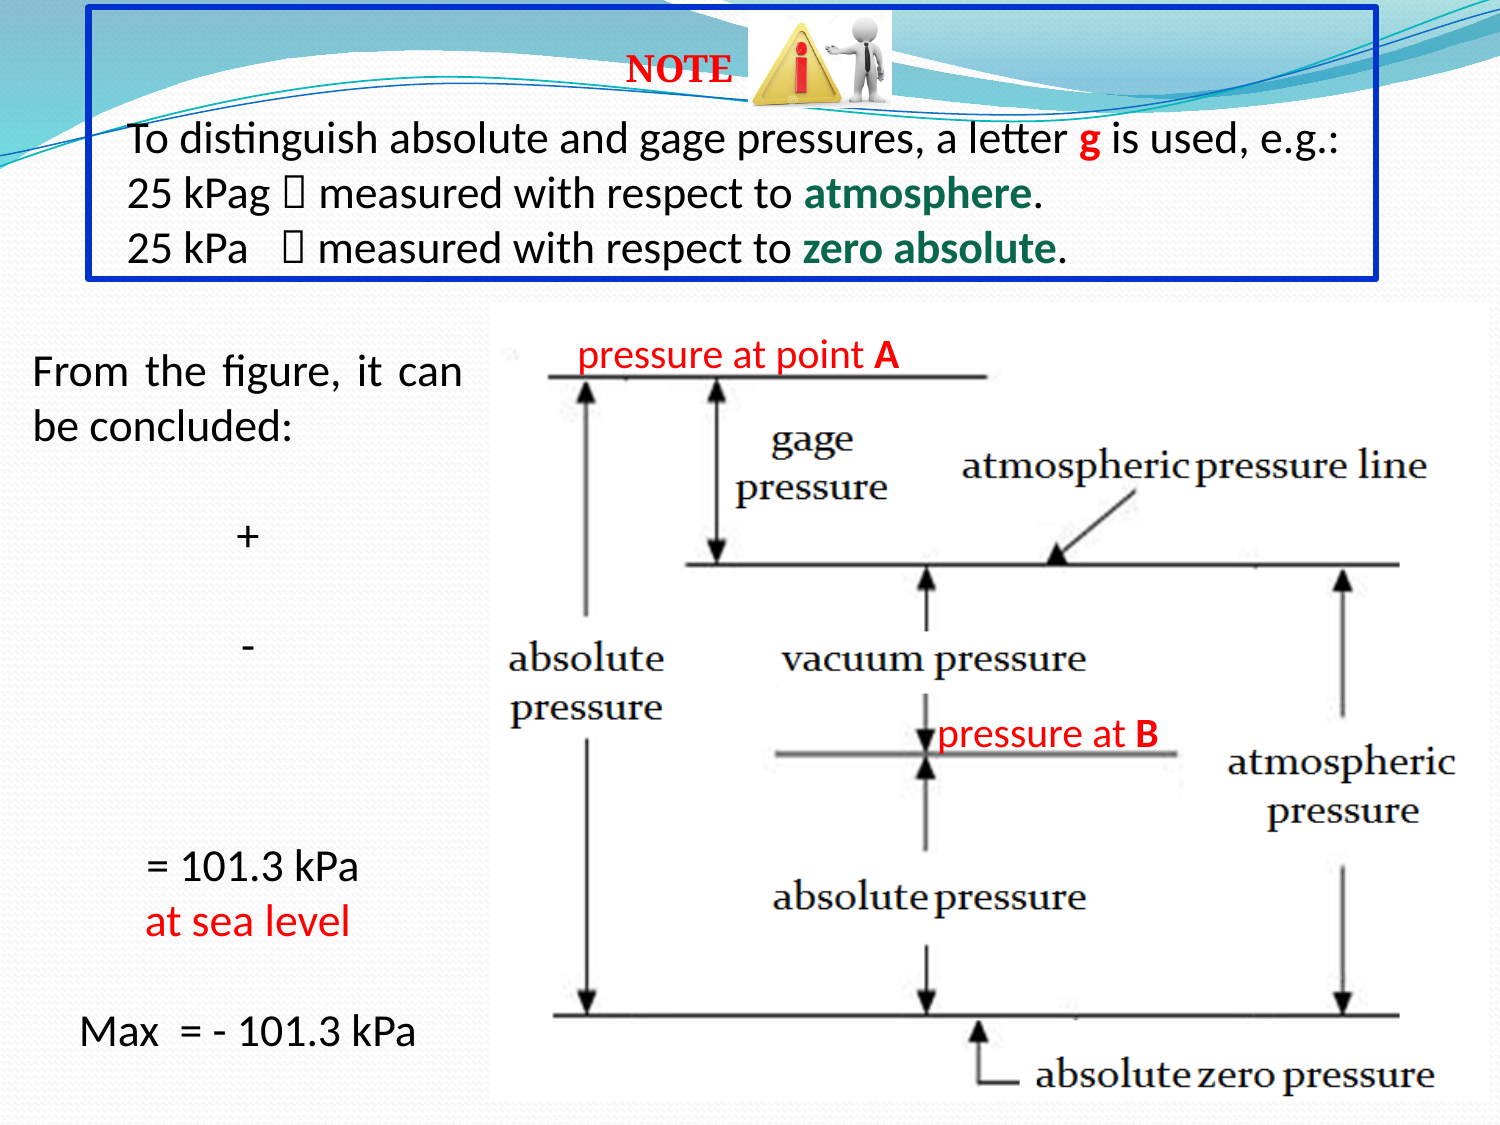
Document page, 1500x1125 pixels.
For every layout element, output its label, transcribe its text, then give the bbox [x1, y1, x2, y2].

picture [489, 302, 1489, 1102]
text_box [86, 5, 1378, 281]
text_box To distinguish absolute and gage pressures, a letter g is used, e.g.: 25 kPag  measured with respect to atmosphere. 25 kPa  measured with respect to zero absolute. [111, 100, 1500, 391]
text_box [525, 7, 892, 109]
